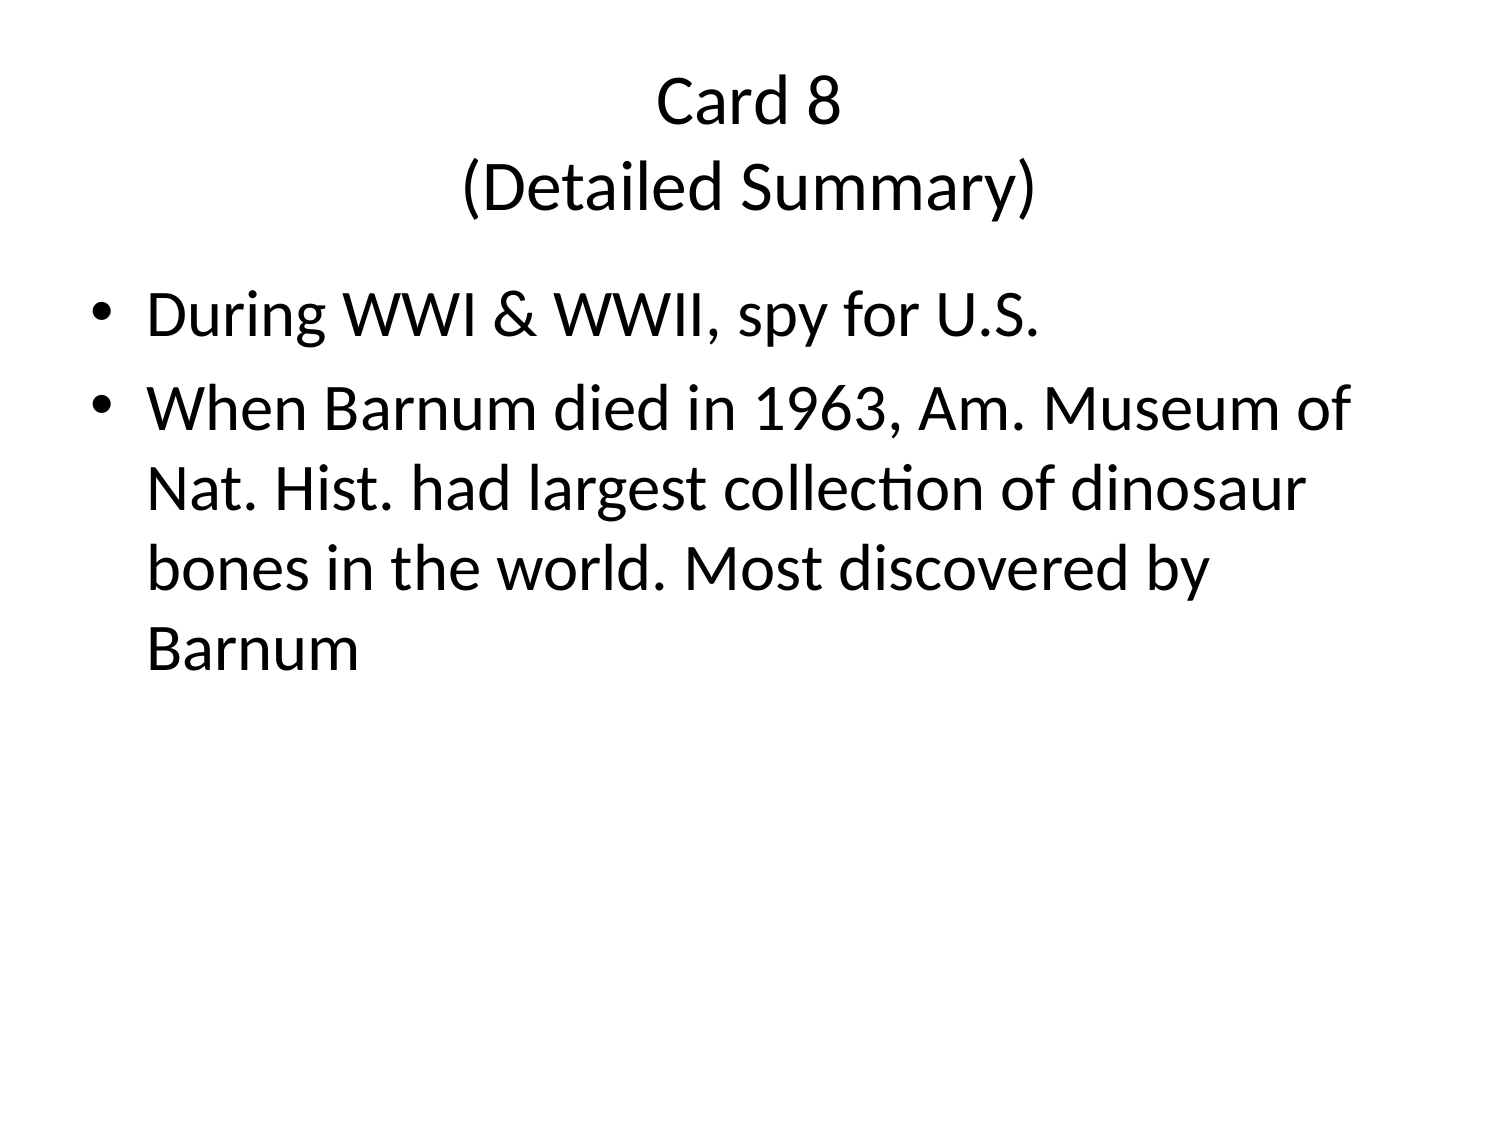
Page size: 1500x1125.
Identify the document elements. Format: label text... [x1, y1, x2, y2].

title Card 8 (Detailed Summary) [75, 45, 1425, 233]
list During WWI & WWII, spy for U.S. When Barnum died in 1963, Am. Museum of Nat. Hist. had largest collection of dinosaur bones in the world. Most discovered by Barnum [75, 262, 1425, 1005]
